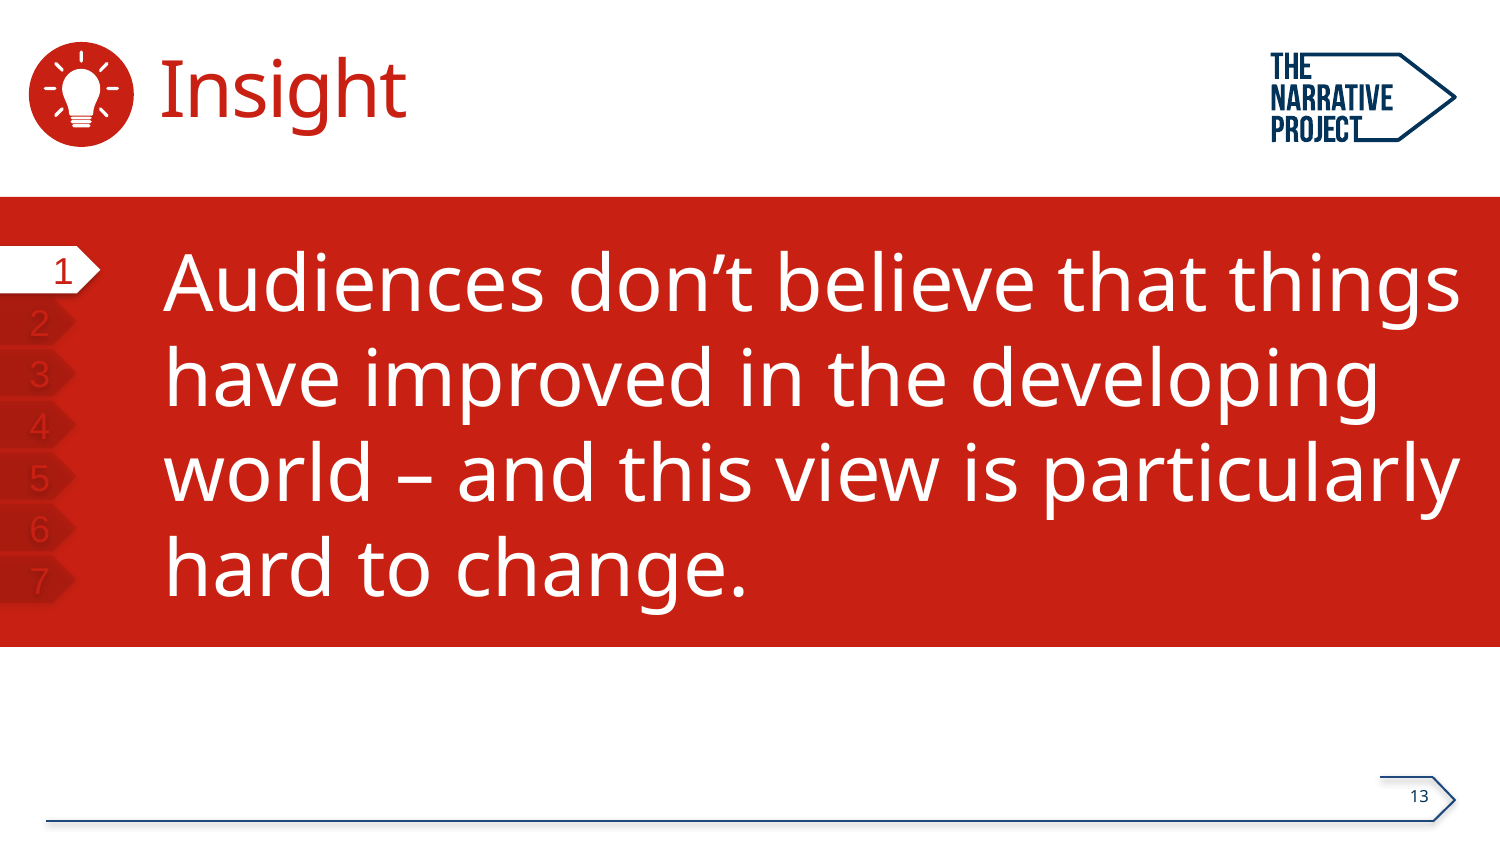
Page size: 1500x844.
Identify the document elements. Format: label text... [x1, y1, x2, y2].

title Insight [159, 49, 1247, 146]
text_box Audiences don’t believe that things have improved in the developing world – and this view is particularly hard to change. [0, 195, 1500, 649]
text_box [0, 245, 101, 604]
slide_number 13 [1315, 775, 1444, 820]
